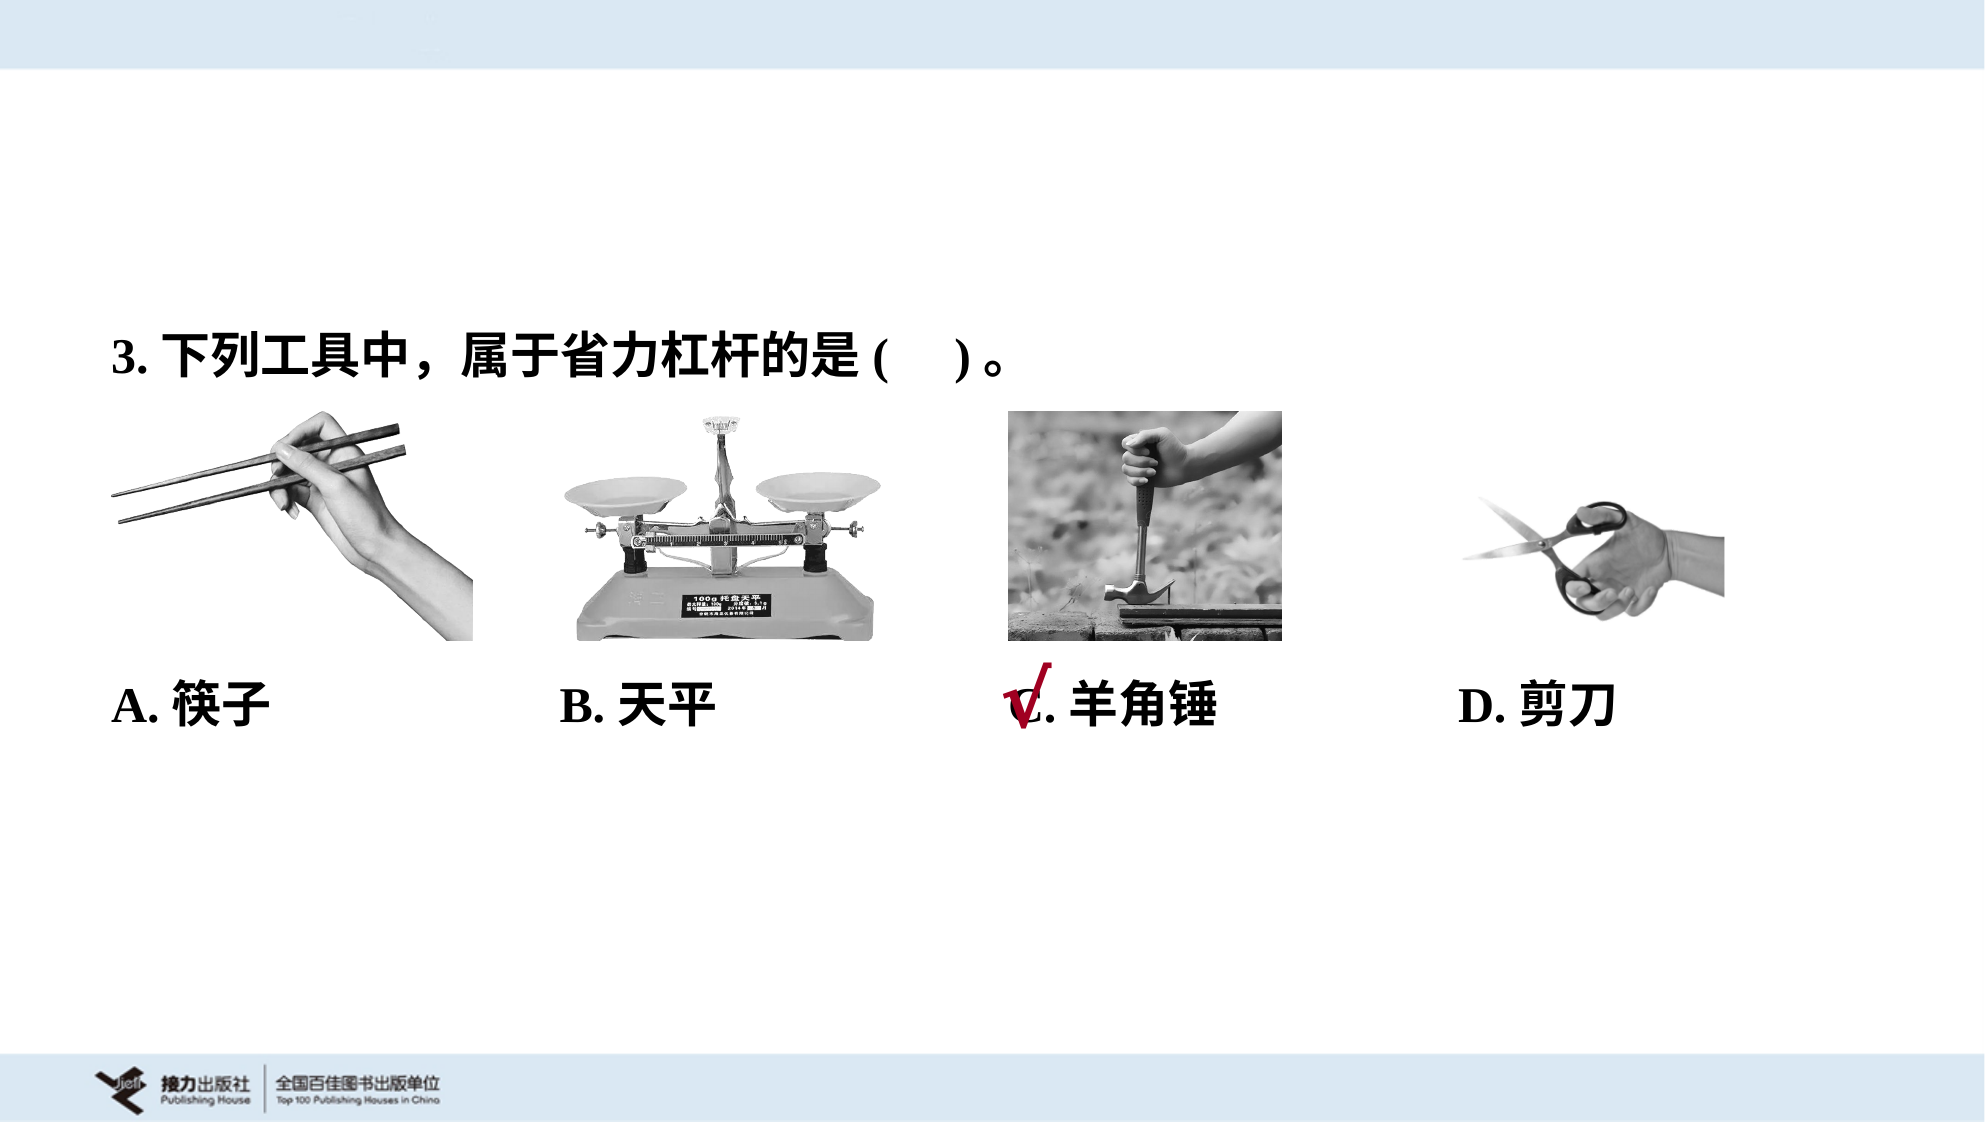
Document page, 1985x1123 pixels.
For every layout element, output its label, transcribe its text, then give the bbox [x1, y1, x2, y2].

text_box A.筷子 [111, 645, 559, 733]
text_box D.剪刀 [1458, 645, 1907, 733]
text_box 3.下列工具中，属于省力杠杆的是( )。 [111, 296, 1909, 384]
text_box B.天平 [559, 645, 1008, 733]
picture [0, 0, 1985, 1122]
text_box C.羊角锤 [1008, 645, 1457, 733]
text_box √ [1000, 650, 1052, 743]
